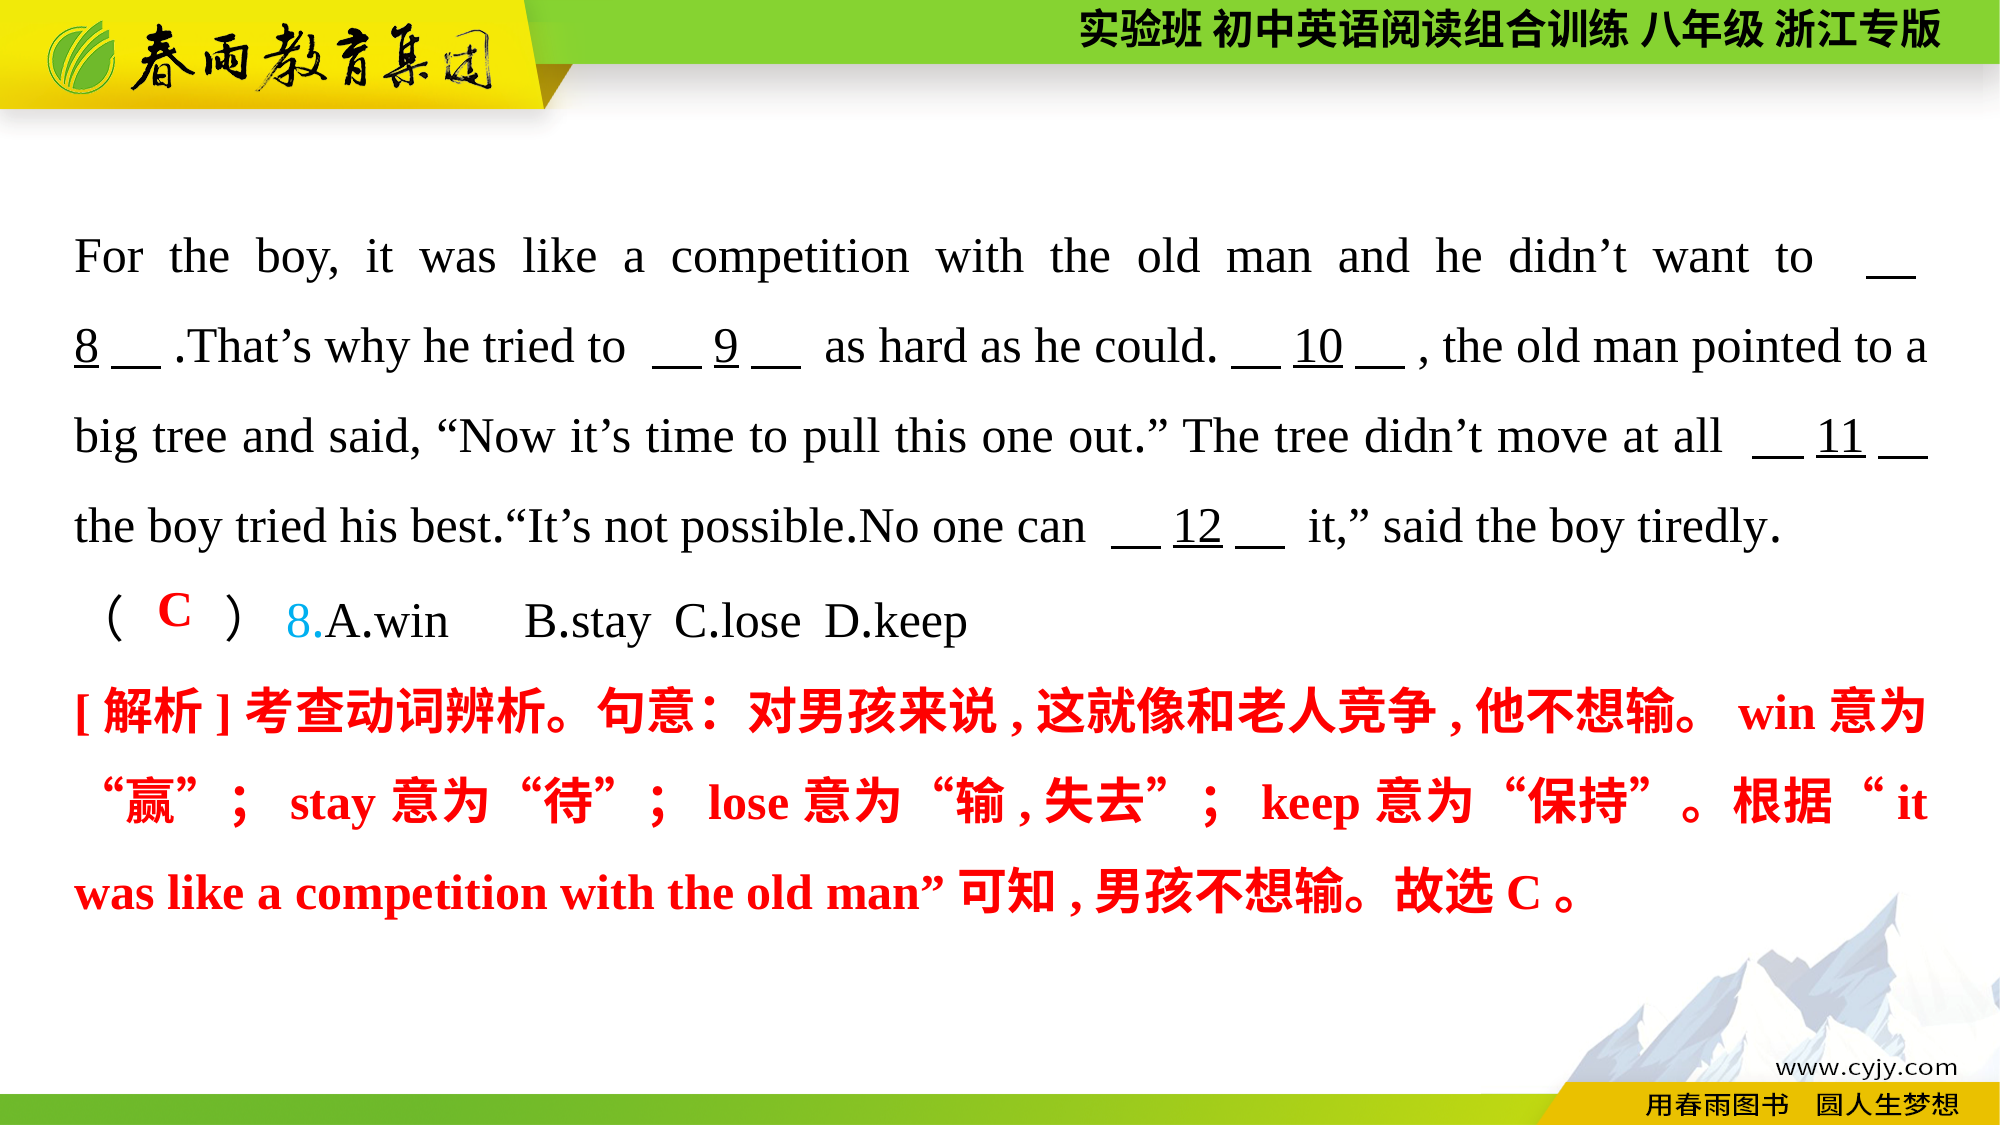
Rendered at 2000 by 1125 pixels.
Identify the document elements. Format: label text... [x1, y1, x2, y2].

picture [0, 0, 2000, 1125]
text_box C [142, 569, 209, 645]
list For the boy, it was like a competition with the old man and he didn’t want to 8 .That’s why he tried to 9 as hard as he could. 10 , the old man pointed to a big tree and said, “Now it’s time to pull this one out.” The tree didn’t move at all 11 the boy tried his best.“It’s not possible.No one can 12 it,” said the boy tiredly. [59, 184, 1944, 552]
text_box [解析]考查动词辨析。句意：对男孩来说,这就像和老人竞争,他不想输。win意为“赢”；stay意为“待”；lose意为“输,失去”；keep意为“保持”。根据“it was like a competition with the old man”可知,男孩不想输。故选C。 [59, 655, 1944, 928]
text_box （ ）8.A.win B.stay C.lose D.keep [59, 552, 1944, 655]
